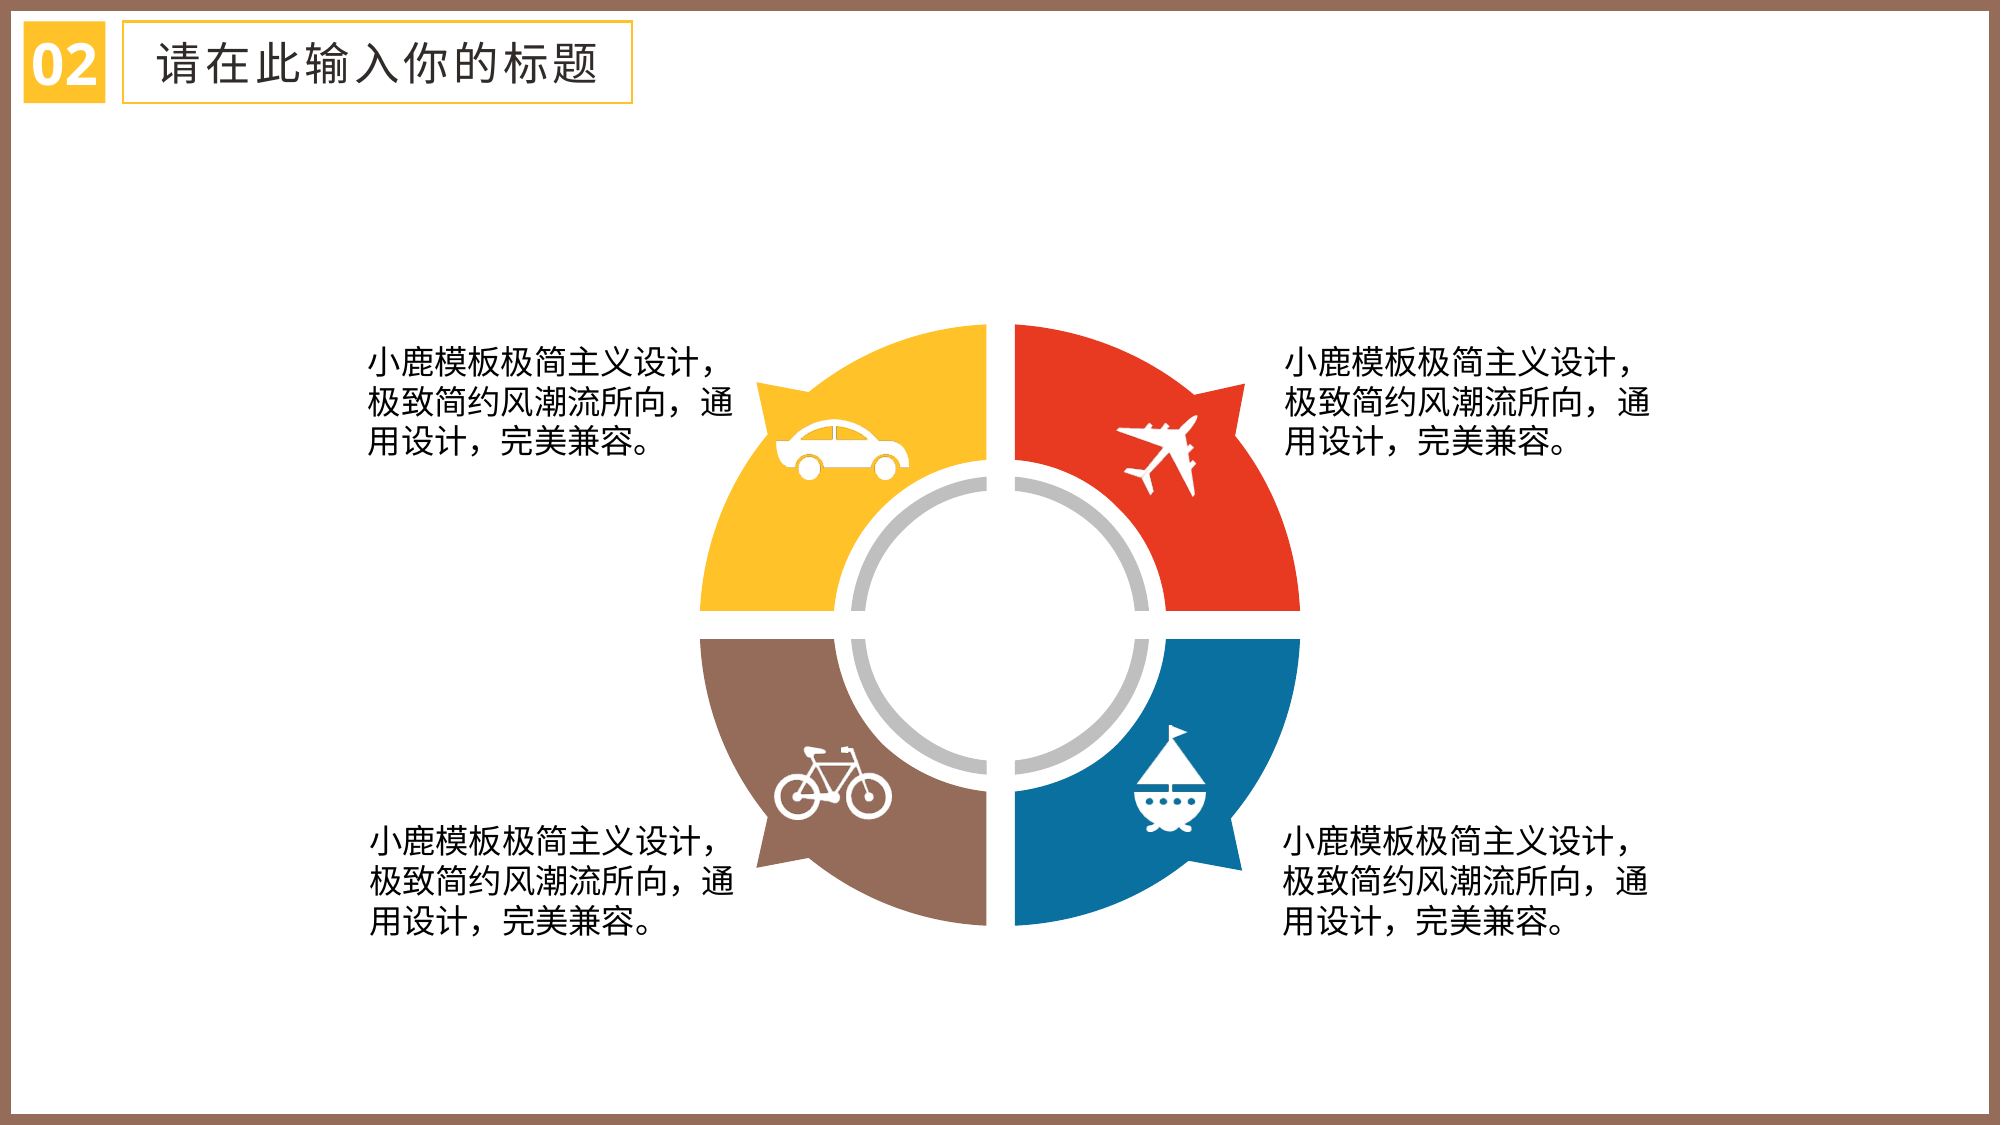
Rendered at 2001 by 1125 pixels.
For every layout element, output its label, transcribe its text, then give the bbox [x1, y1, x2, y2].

text_box [851, 476, 987, 611]
text_box [699, 639, 987, 926]
picture [774, 746, 892, 820]
text_box 小鹿模板极简主义设计，极致简约风潮流所向，通用设计，完美兼容。 [1270, 333, 1666, 449]
picture [775, 419, 909, 480]
text_box 02 [23, 20, 106, 104]
text_box [1014, 639, 1301, 926]
text_box 小鹿模板极简主义设计，极致简约风潮流所向，通用设计，完美兼容。 [1268, 812, 1664, 928]
text_box [1014, 639, 1149, 775]
text_box [699, 324, 987, 611]
text_box 请在此输入你的标题 [122, 20, 633, 104]
text_box [1014, 324, 1301, 611]
text_box [0, 0, 2000, 1125]
text_box 小鹿模板极简主义设计，极致简约风潮流所向，通用设计，完美兼容。 [353, 333, 749, 449]
picture [1116, 415, 1198, 497]
text_box [1014, 476, 1149, 611]
picture [1135, 726, 1205, 831]
text_box 小鹿模板极简主义设计，极致简约风潮流所向，通用设计，完美兼容。 [354, 812, 751, 928]
text_box [851, 639, 987, 775]
